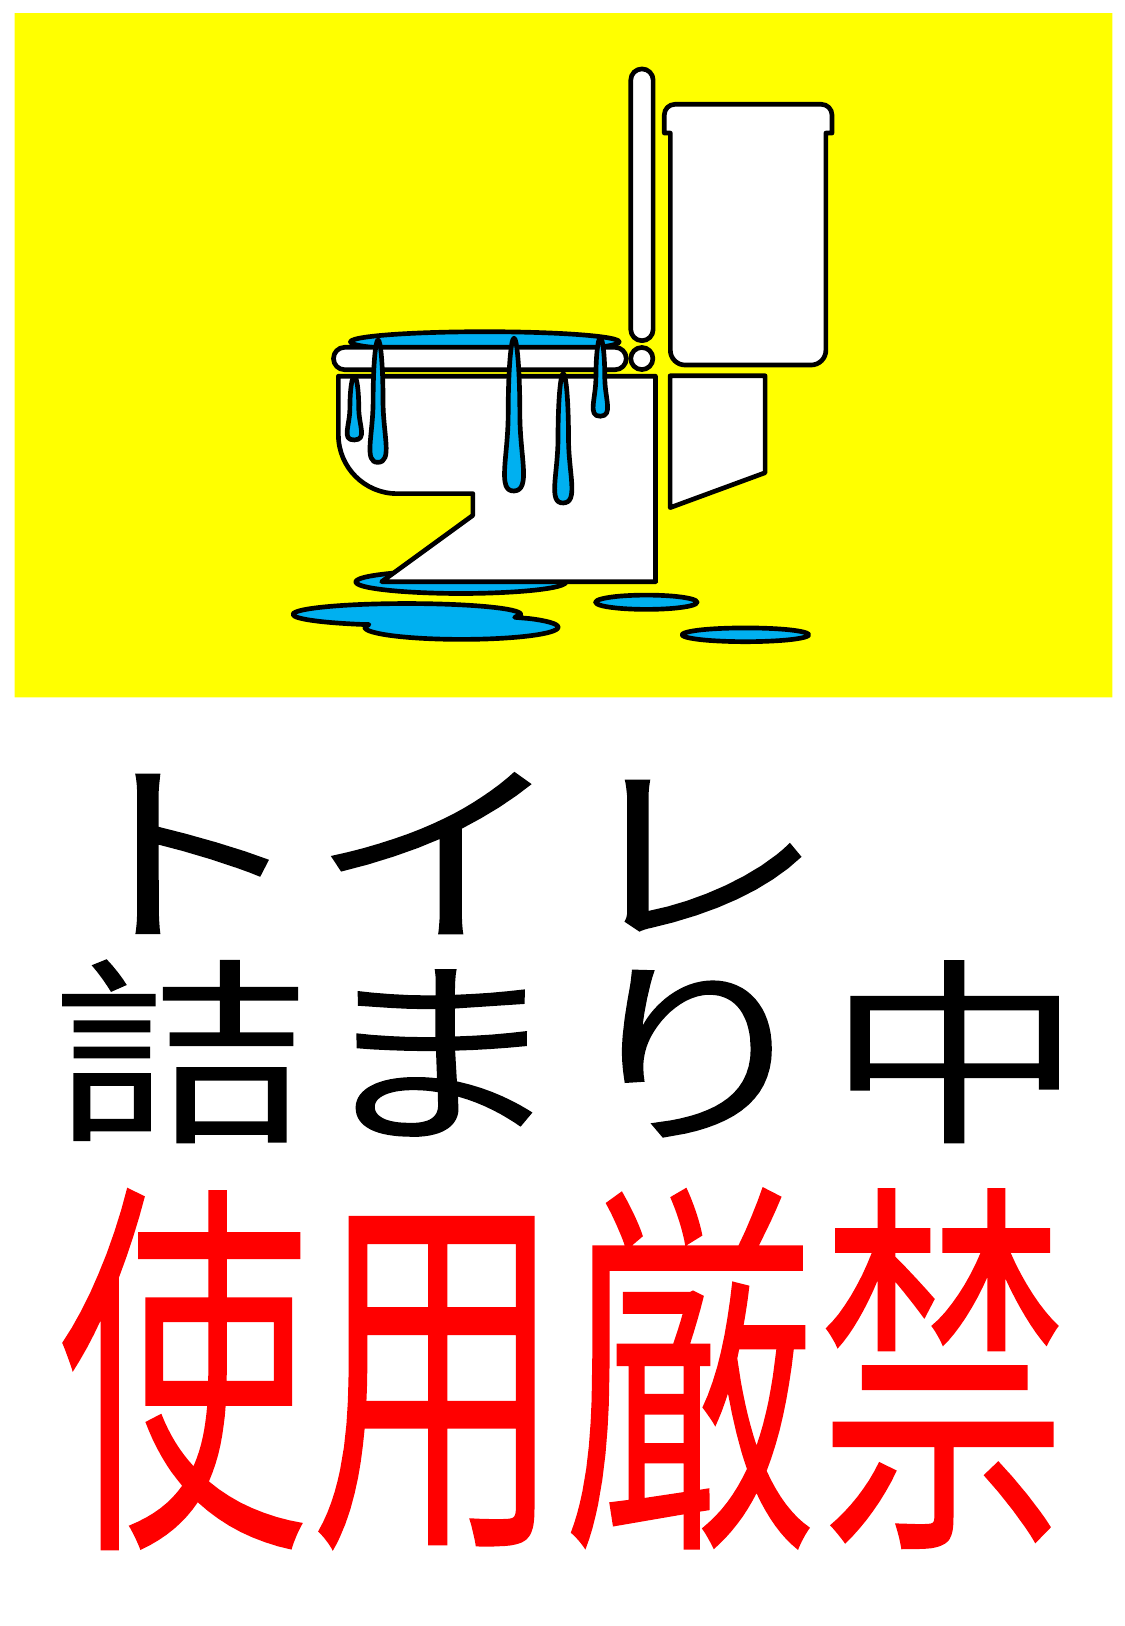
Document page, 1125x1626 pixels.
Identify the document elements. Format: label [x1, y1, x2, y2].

text_box [61, 771, 1060, 1552]
text_box [12, 11, 1115, 700]
text_box [292, 68, 833, 642]
